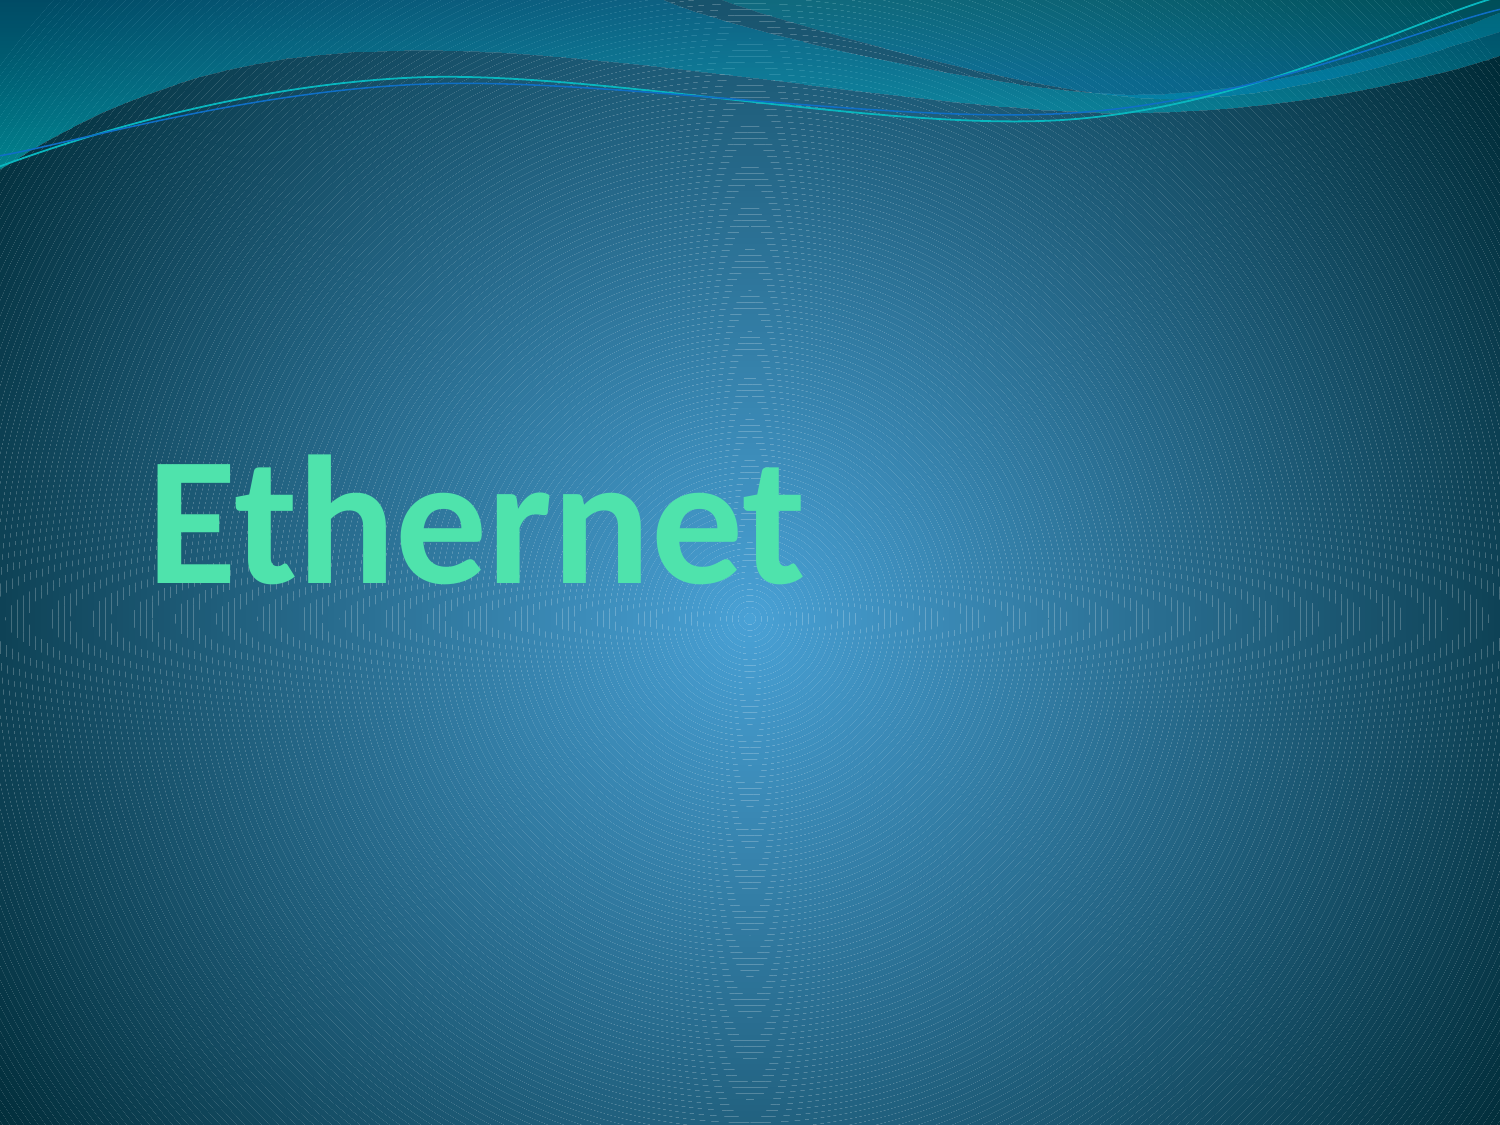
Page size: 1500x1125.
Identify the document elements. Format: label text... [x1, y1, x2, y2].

title Ethernet [147, 397, 1423, 621]
